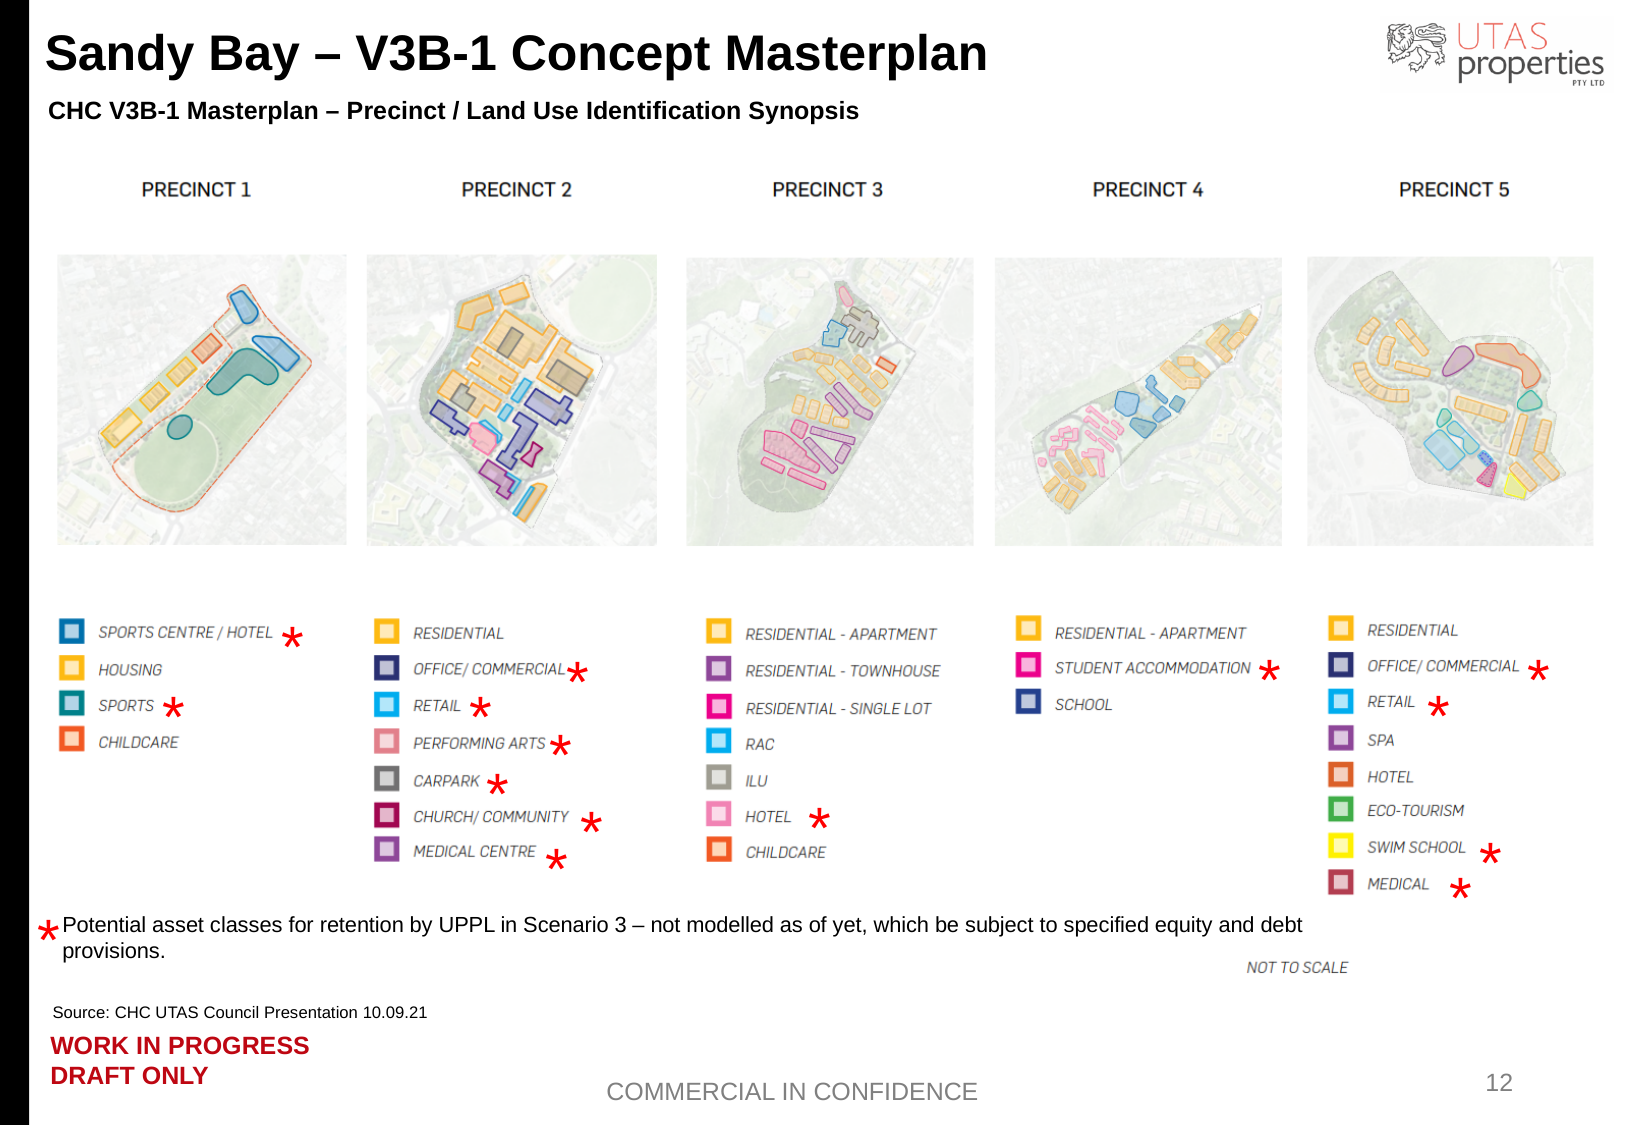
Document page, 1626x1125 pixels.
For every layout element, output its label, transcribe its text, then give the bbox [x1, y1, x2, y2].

title Sandy Bay – V3B-1 Concept Masterplan [44, 27, 1380, 82]
text_box CHC V3B-1 Masterplan – Precinct / Land Use Identification Synopsis [33, 86, 897, 132]
text_box Source: CHC UTAS Council Presentation 10.09.21 [37, 993, 902, 1029]
text_box WORK IN PROGRESS DRAFT ONLY [50, 1029, 369, 1090]
picture [1380, 16, 1614, 93]
picture [37, 169, 1625, 975]
